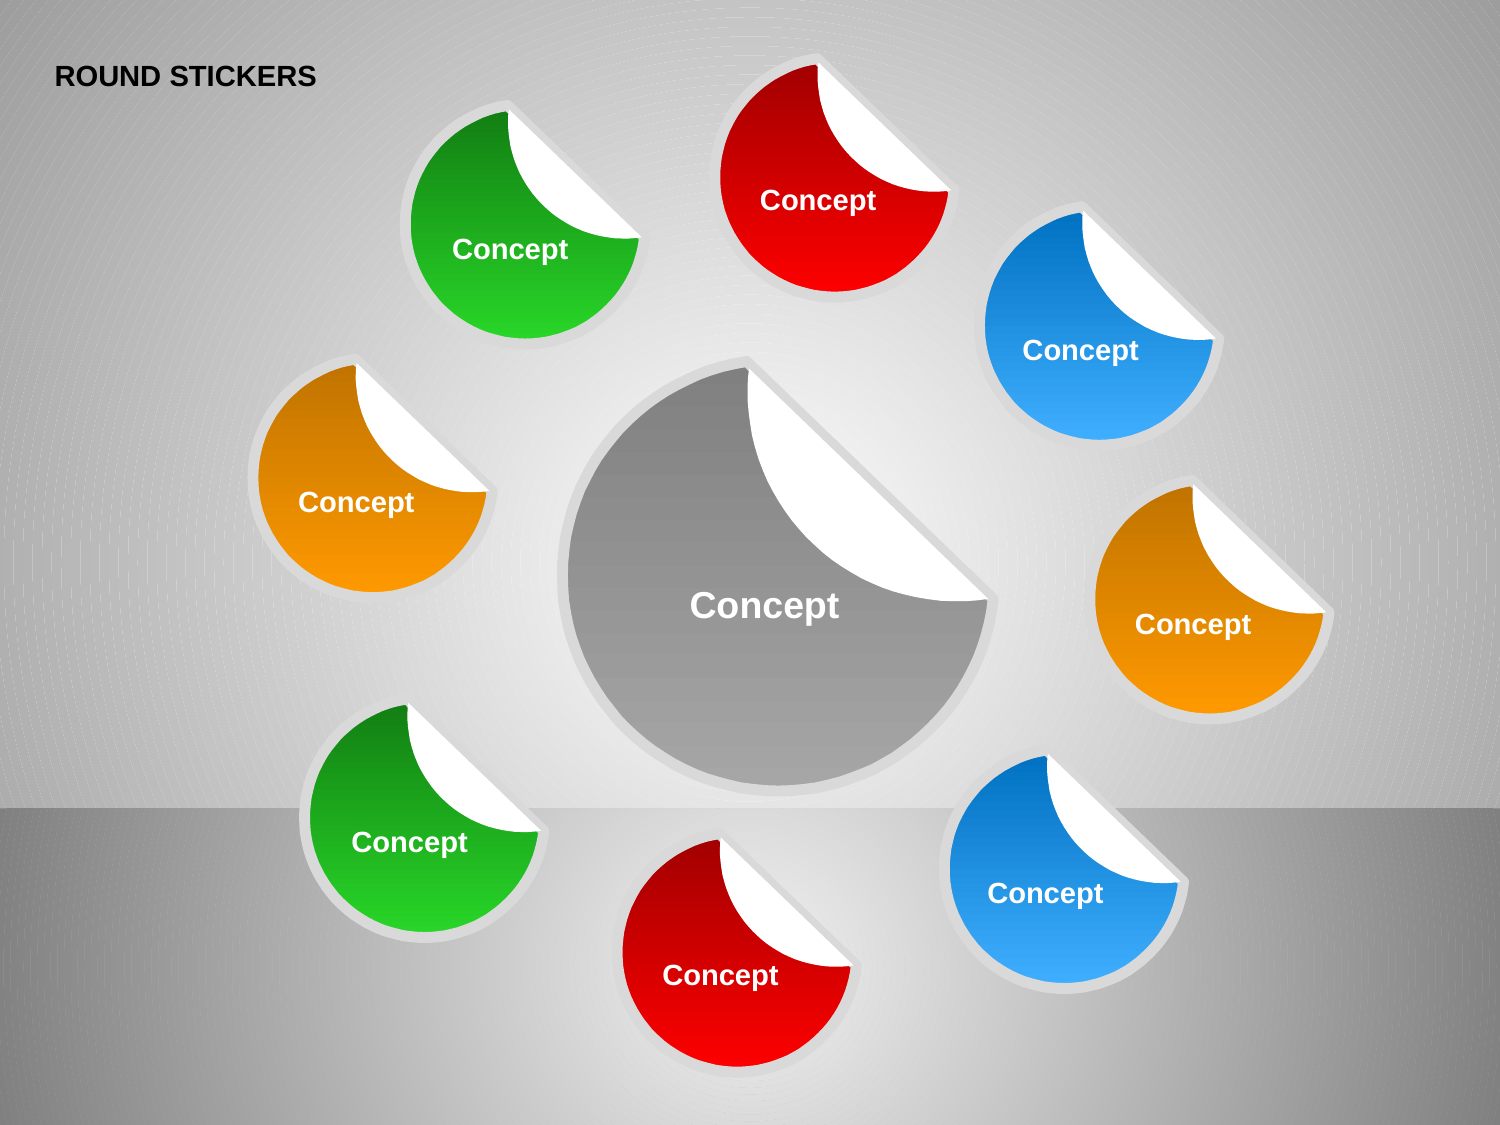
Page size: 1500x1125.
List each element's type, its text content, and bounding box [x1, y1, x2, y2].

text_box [304, 698, 544, 938]
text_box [405, 105, 645, 345]
text_box [0, 0, 1500, 806]
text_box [714, 58, 955, 298]
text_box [944, 749, 1184, 989]
text_box [0, 806, 1500, 1125]
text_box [562, 361, 994, 792]
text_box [616, 833, 857, 1073]
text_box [252, 358, 493, 598]
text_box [1089, 480, 1330, 720]
text_box ROUND STICKERS [39, 49, 352, 100]
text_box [979, 206, 1219, 446]
